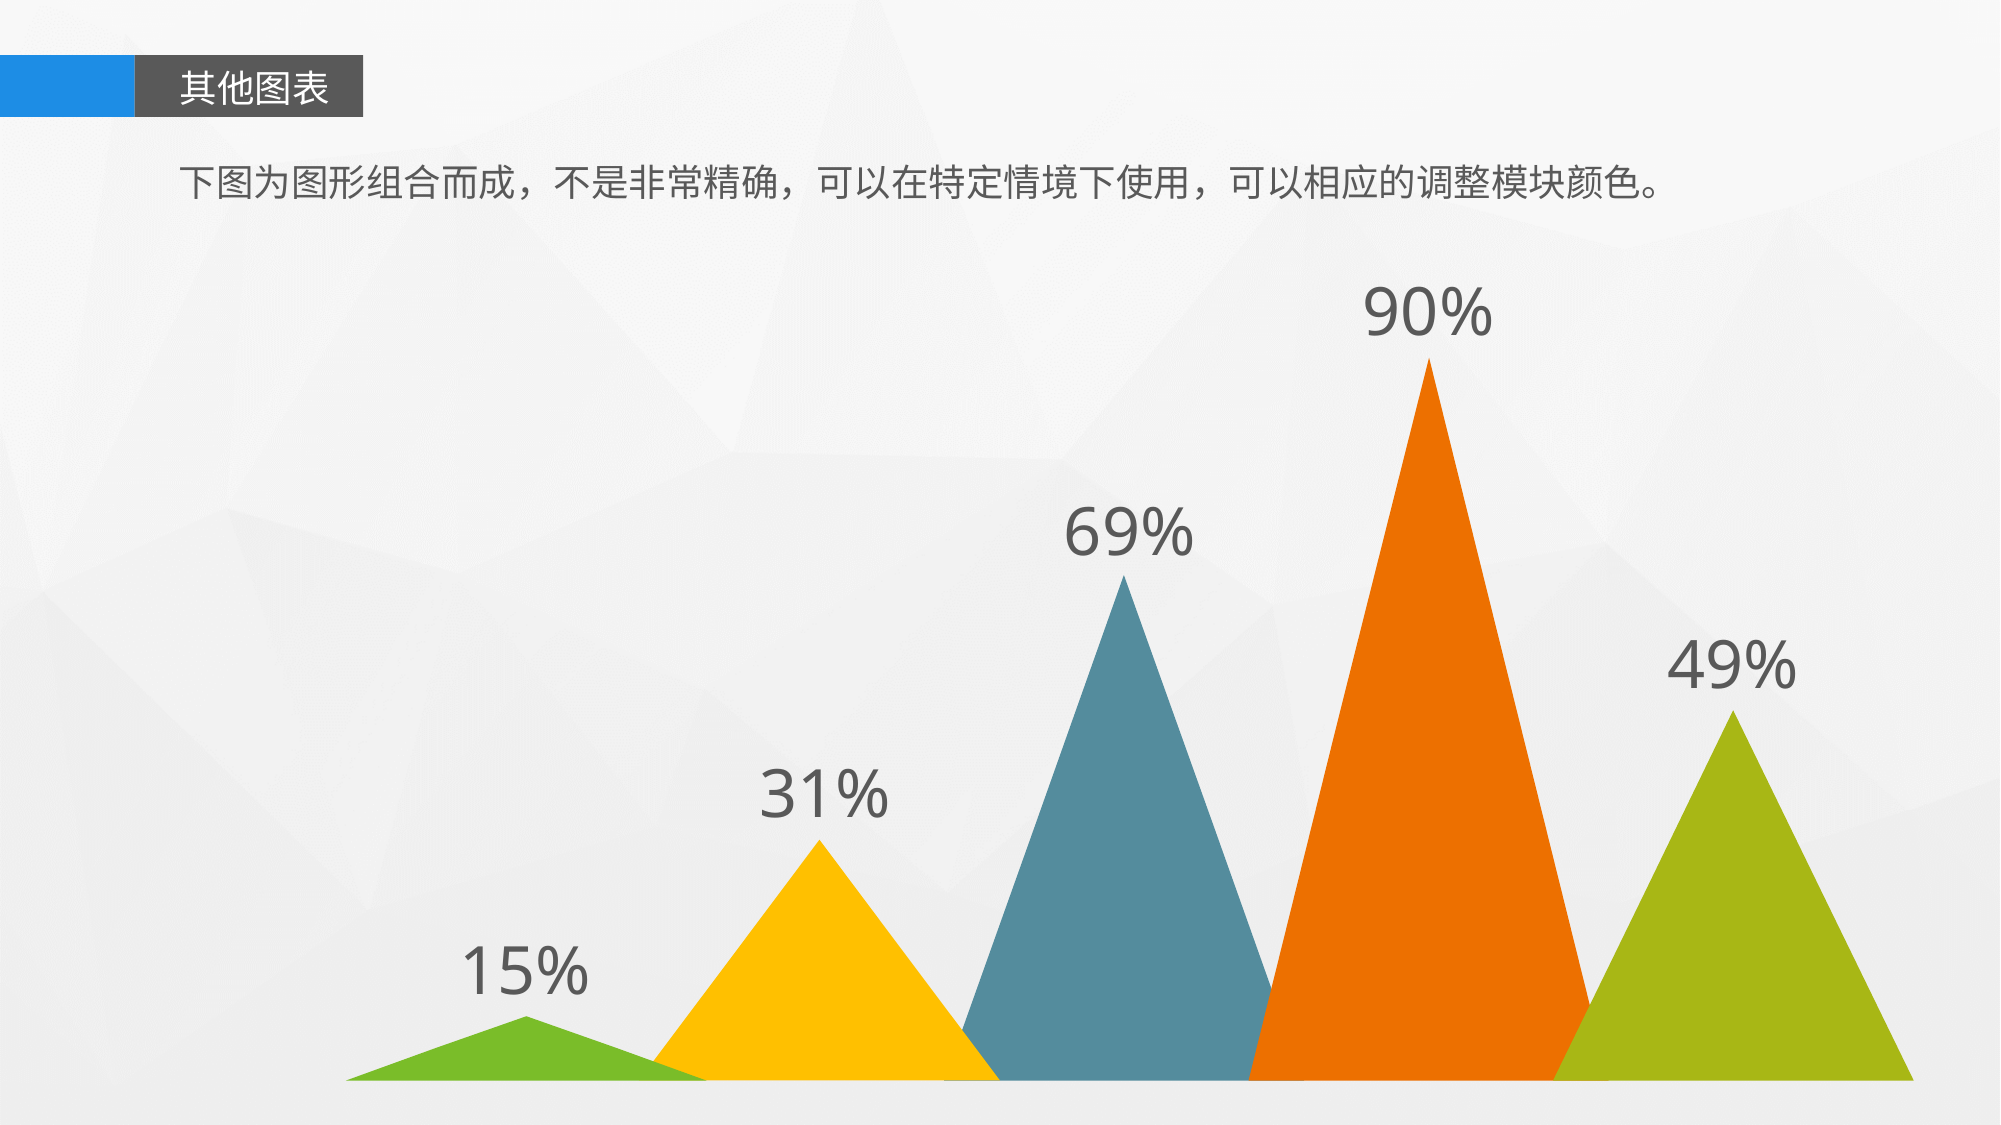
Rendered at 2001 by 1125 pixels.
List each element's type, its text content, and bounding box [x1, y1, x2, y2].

text_box [653, 839, 1000, 1081]
text_box 69% [1049, 481, 1211, 576]
text_box [1553, 710, 1914, 1081]
text_box 其他图表 [165, 57, 345, 117]
text_box 49% [1652, 614, 1815, 710]
text_box 15% [444, 920, 607, 1015]
text_box [962, 576, 1271, 1081]
text_box 31% [744, 743, 906, 839]
text_box 下图为图形组合而成，不是非常精确，可以在特定情境下使用，可以相应的调整模块颜色。 [164, 140, 1914, 212]
text_box [345, 1016, 707, 1081]
text_box [1248, 357, 1590, 1081]
text_box 90% [1347, 261, 1510, 357]
